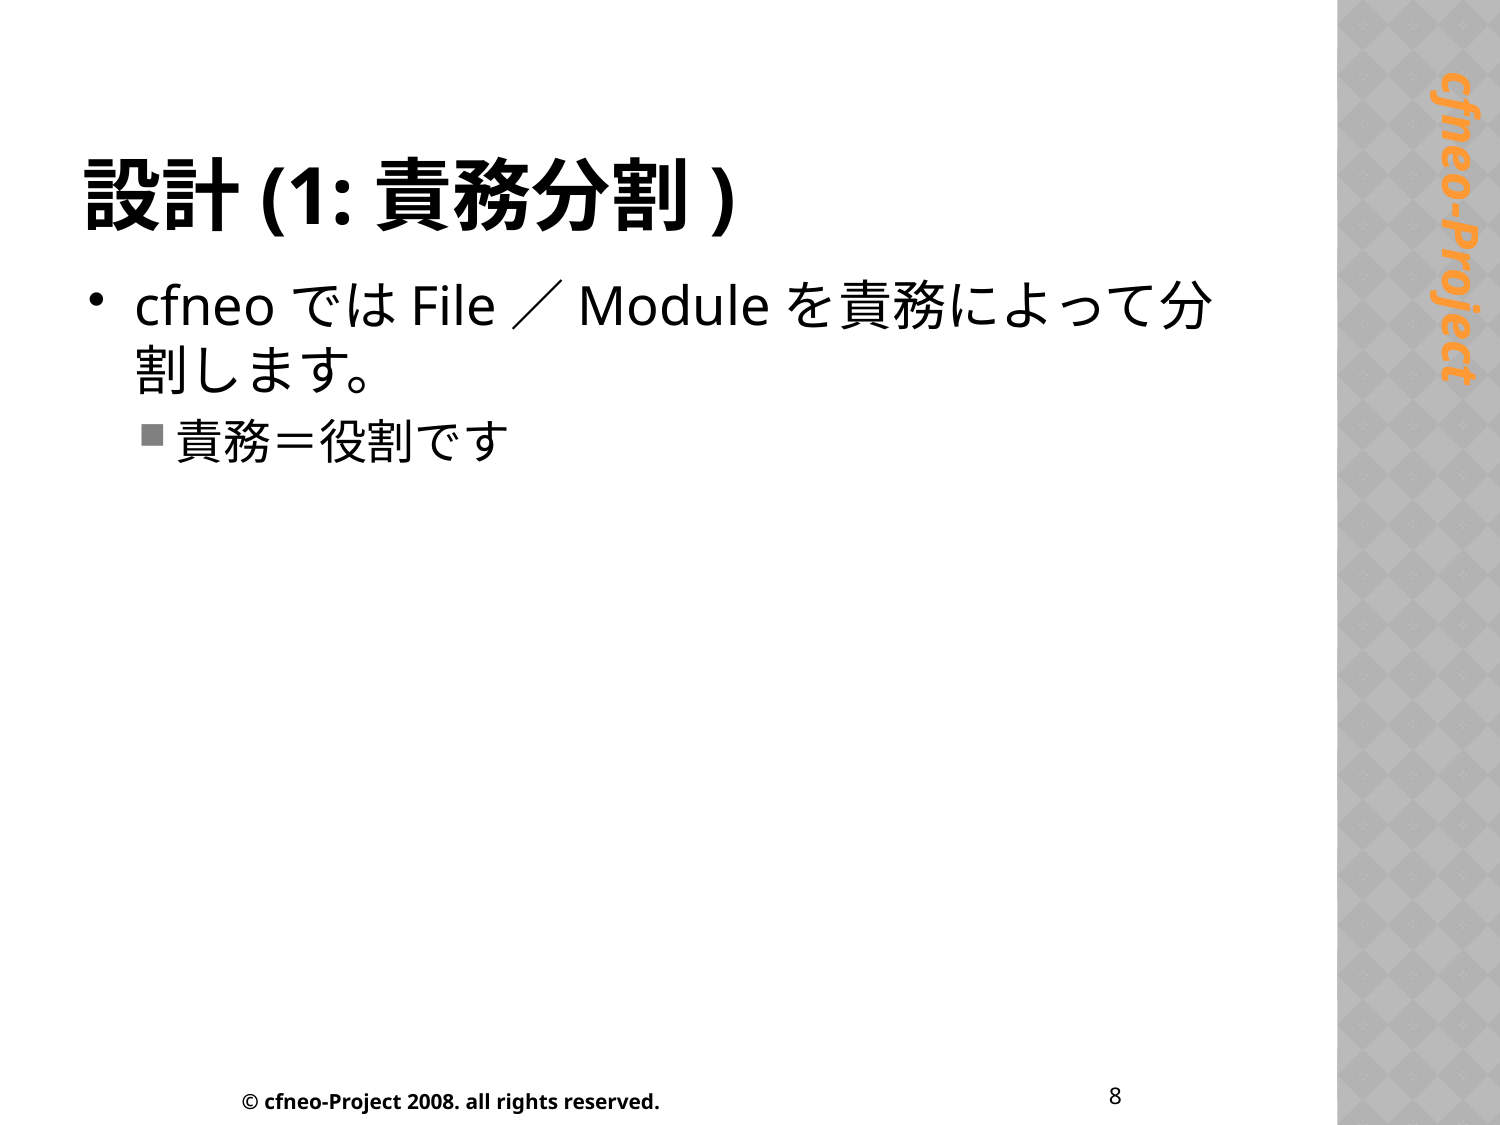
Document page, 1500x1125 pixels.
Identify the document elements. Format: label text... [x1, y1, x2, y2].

title 設計(1:責務分割) [75, 52, 1263, 240]
footer © cfneo-Project 2008. all rights reserved. [75, 1075, 675, 1114]
slide_number 8 [1025, 1075, 1122, 1113]
list cfneoではFile／Moduleを責務によって分割します。 責務＝役割です [75, 264, 1263, 1059]
